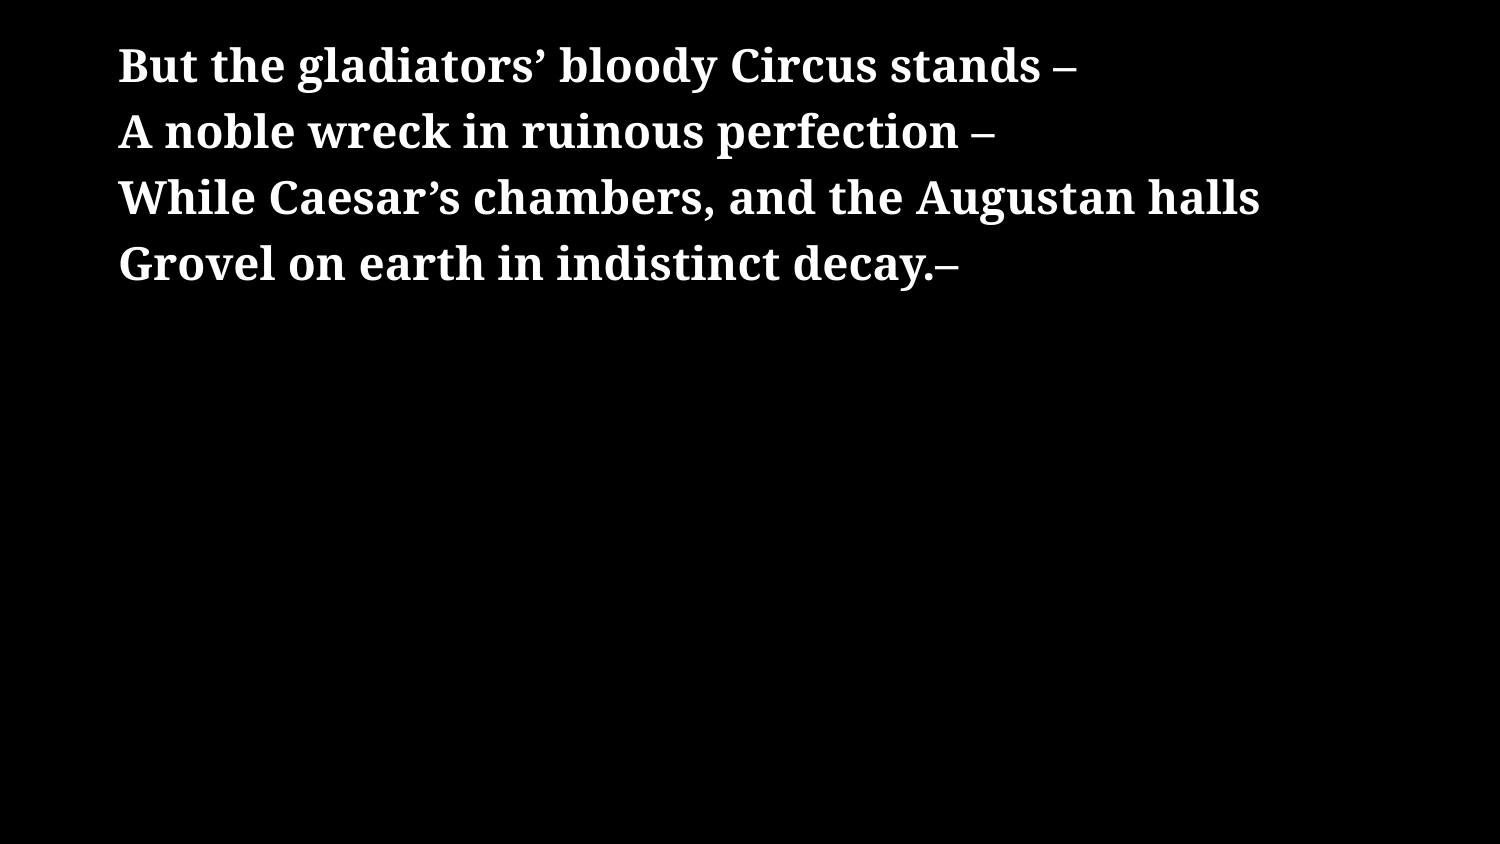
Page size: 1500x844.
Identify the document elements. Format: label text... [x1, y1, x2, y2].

title But the gladiators’ bloody Circus stands – A noble wreck in ruinous perfection – While Caesar’s chambers, and the Augustan halls Grovel on earth in indistinct decay.– [103, 17, 1397, 299]
